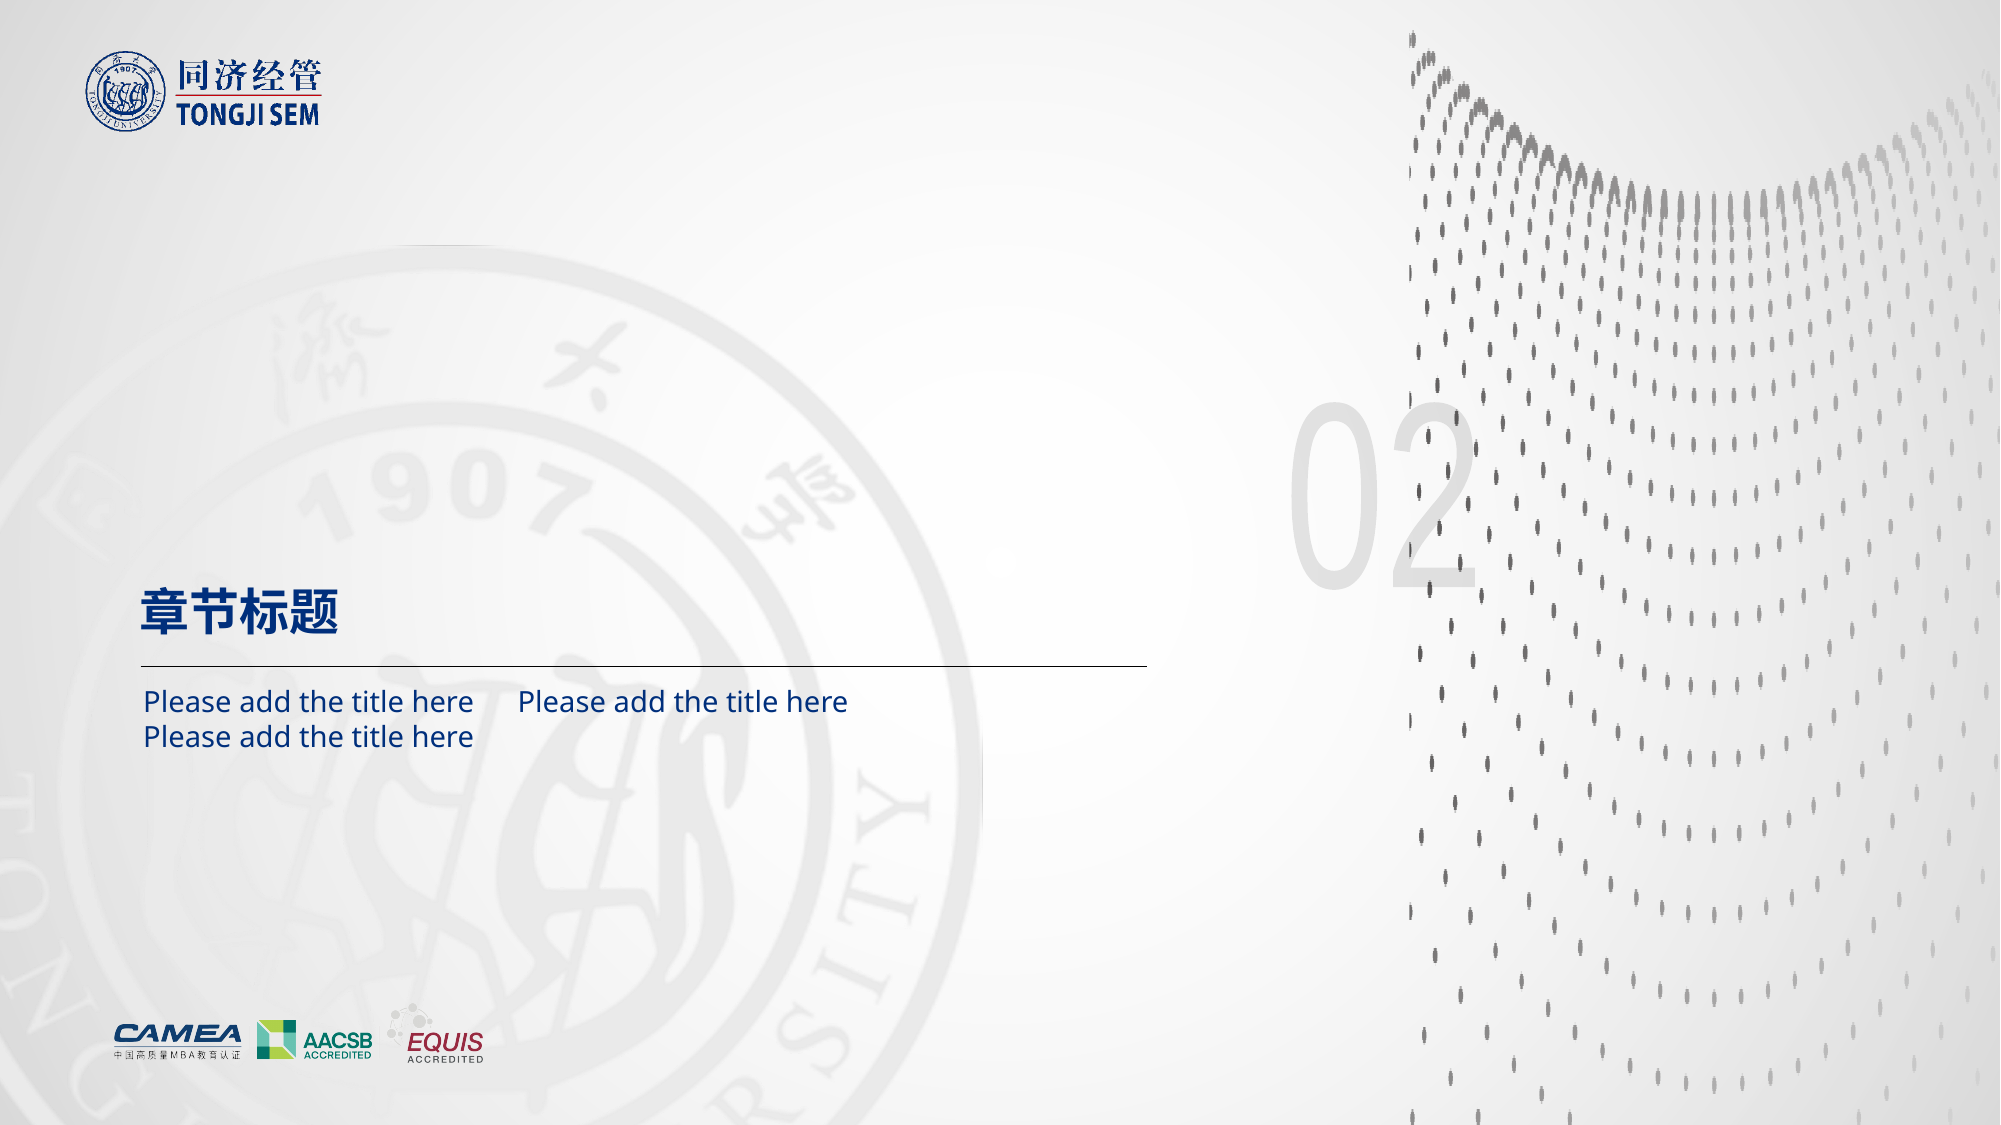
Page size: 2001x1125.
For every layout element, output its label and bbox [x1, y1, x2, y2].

picture [73, 43, 334, 140]
picture [0, 167, 1030, 1125]
